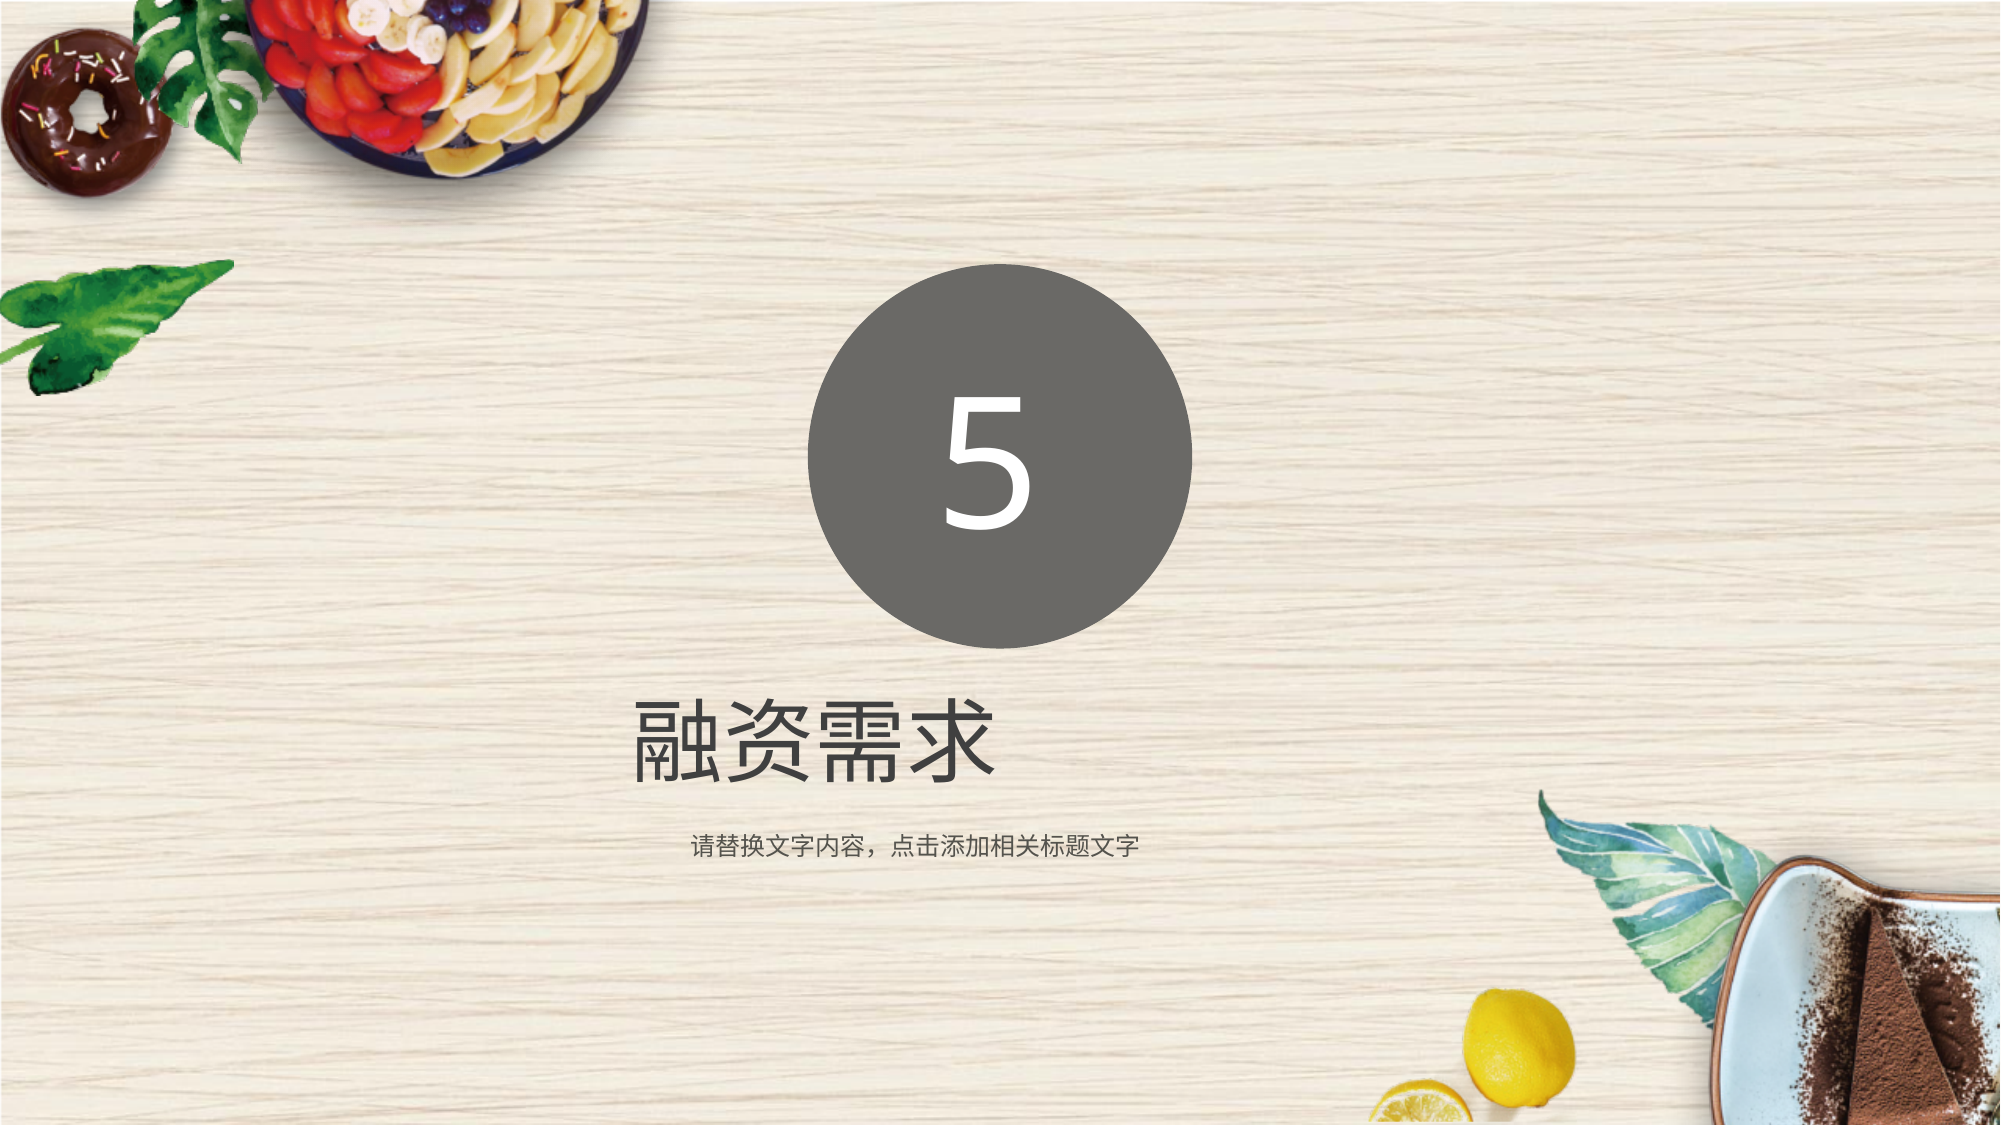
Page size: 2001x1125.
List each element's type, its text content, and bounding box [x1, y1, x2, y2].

text_box 融资需求 [631, 683, 1369, 794]
text_box 请替换文字内容，点击添加相关标题文字 [690, 830, 1310, 861]
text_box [807, 264, 1193, 649]
picture [0, 0, 2001, 1125]
